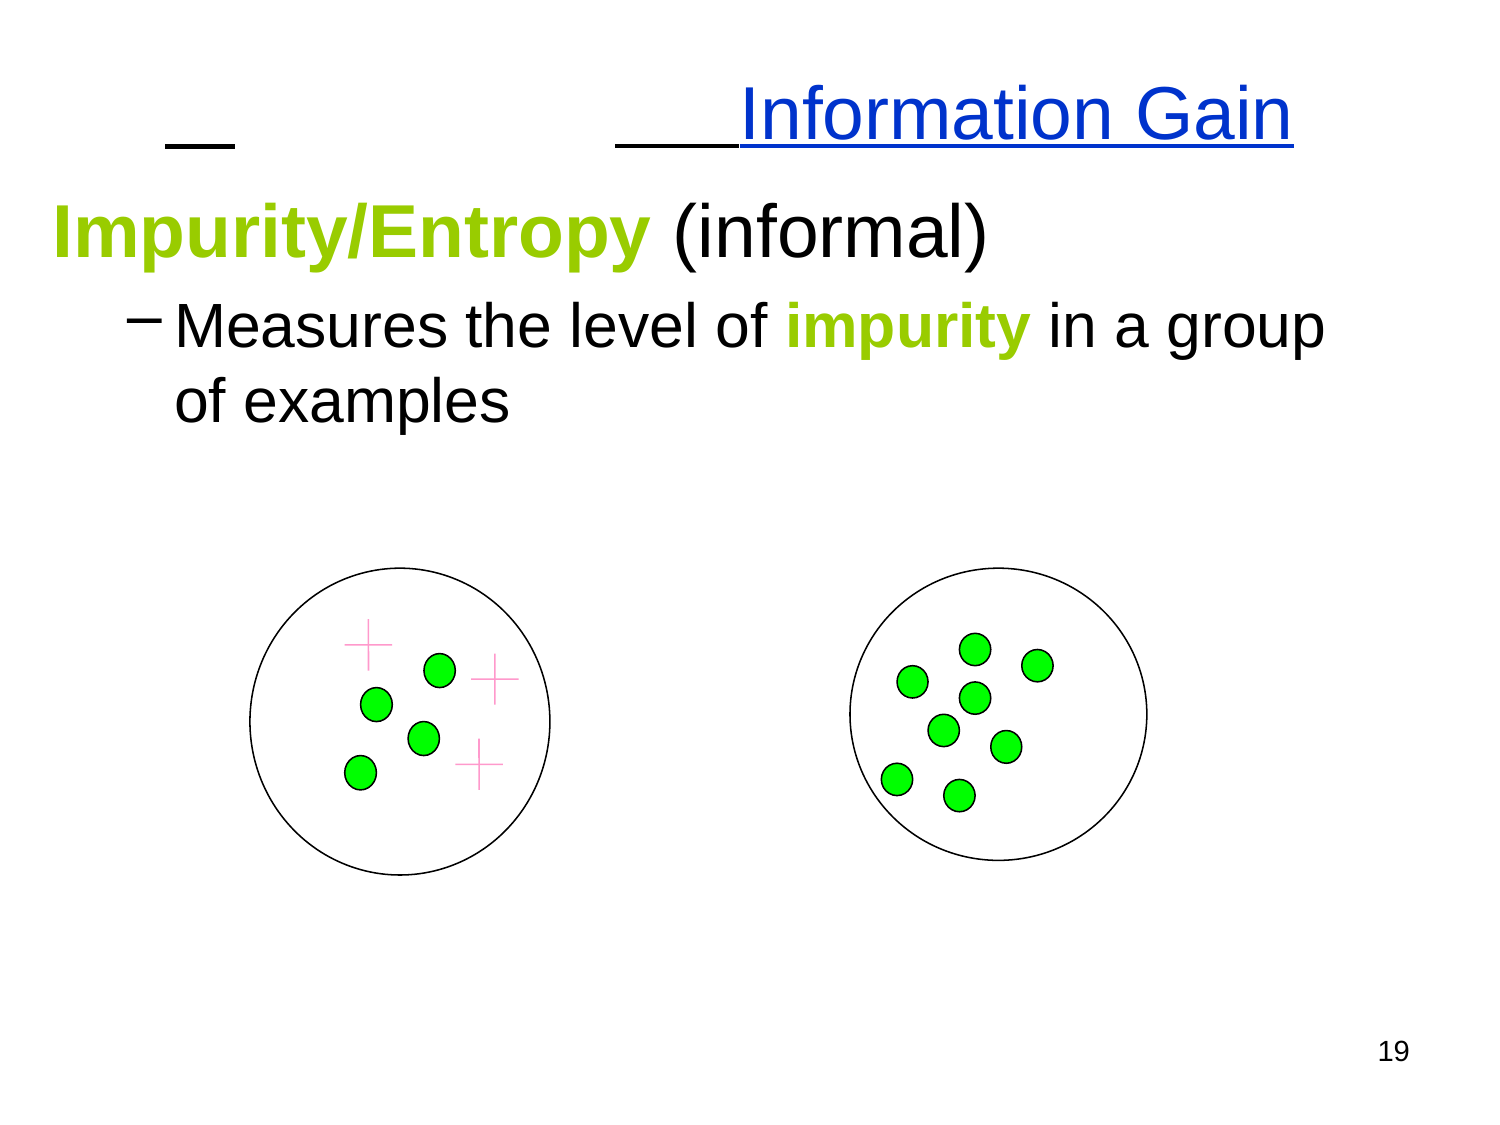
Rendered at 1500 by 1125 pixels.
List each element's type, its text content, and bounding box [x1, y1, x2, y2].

slide_number 19 [1074, 1024, 1426, 1103]
title Information Gain [0, 62, 1500, 150]
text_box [849, 567, 1148, 861]
list Impurity/Entropy (informal) Measures the level of impurity in a group of examples [37, 174, 1388, 1075]
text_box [249, 567, 551, 876]
